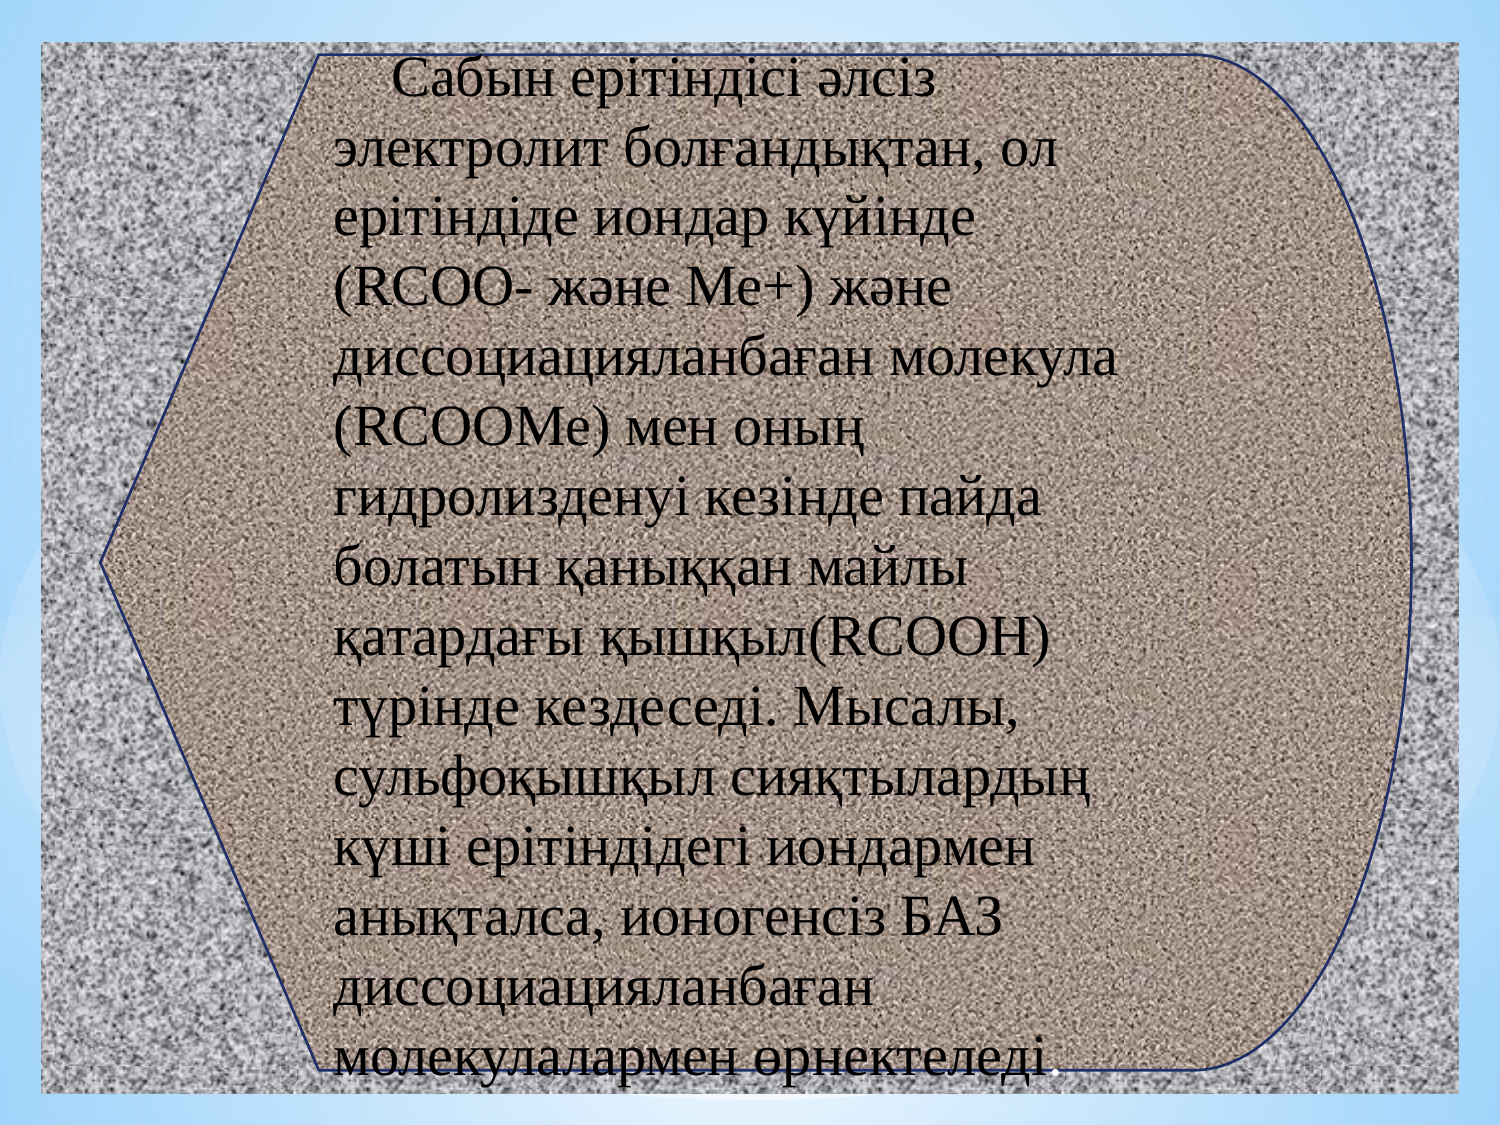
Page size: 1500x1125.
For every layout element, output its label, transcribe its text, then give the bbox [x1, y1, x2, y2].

list [40, 42, 1460, 1095]
text_box Сабын ерітіндісі әлсіз электролит болғандықтан, ол ерітіндіде иондар күйінде (RCOO- және Ме+) және диссоциацияланбаған молекула (RCOOМе) мен оның гидролизденуі кезінде пайда болатын қаныққан майлы қатардағы қышқыл(RCOOН) түрінде кездеседі. Мысалы, сульфоқышқыл сияқтылардың күші ерітіндідегі иондармен анықталса, ионогенсіз БАЗ диссоциацияланбаған молекулалармен өрнектеледі. [99, 53, 1413, 1072]
